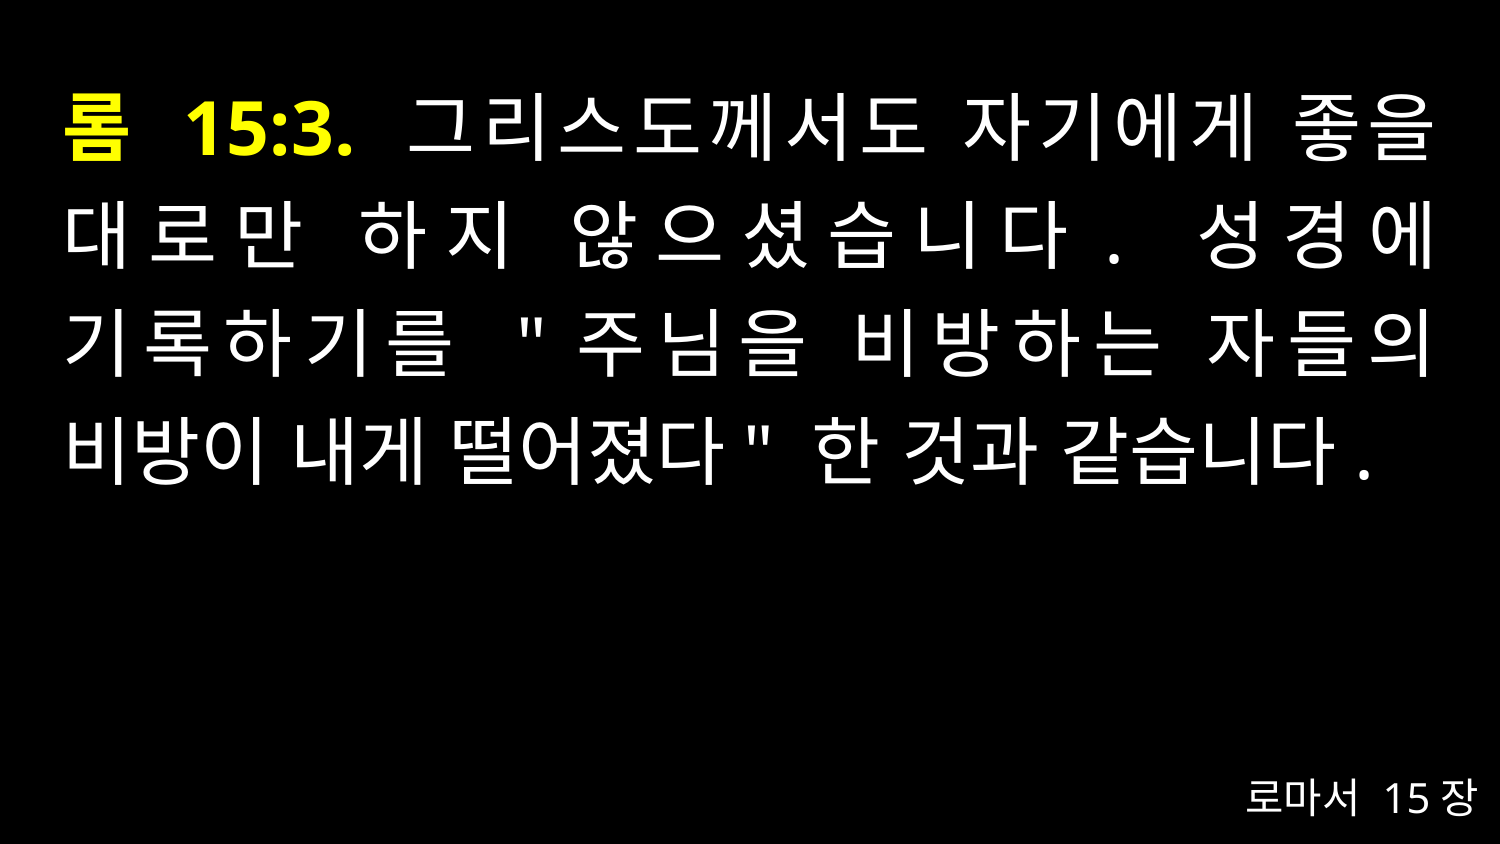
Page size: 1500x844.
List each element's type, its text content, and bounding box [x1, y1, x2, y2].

subtitle 로마서 15장 [916, 770, 1500, 844]
title 롬 15:3. 그리스도께서도 자기에게 좋을 대로만 하지 않으셨습니다. 성경에 기록하기를 "주님을 비방하는 자들의 비방이 내게 떨어졌다" 한 것과 같습니다. [0, 0, 1500, 844]
